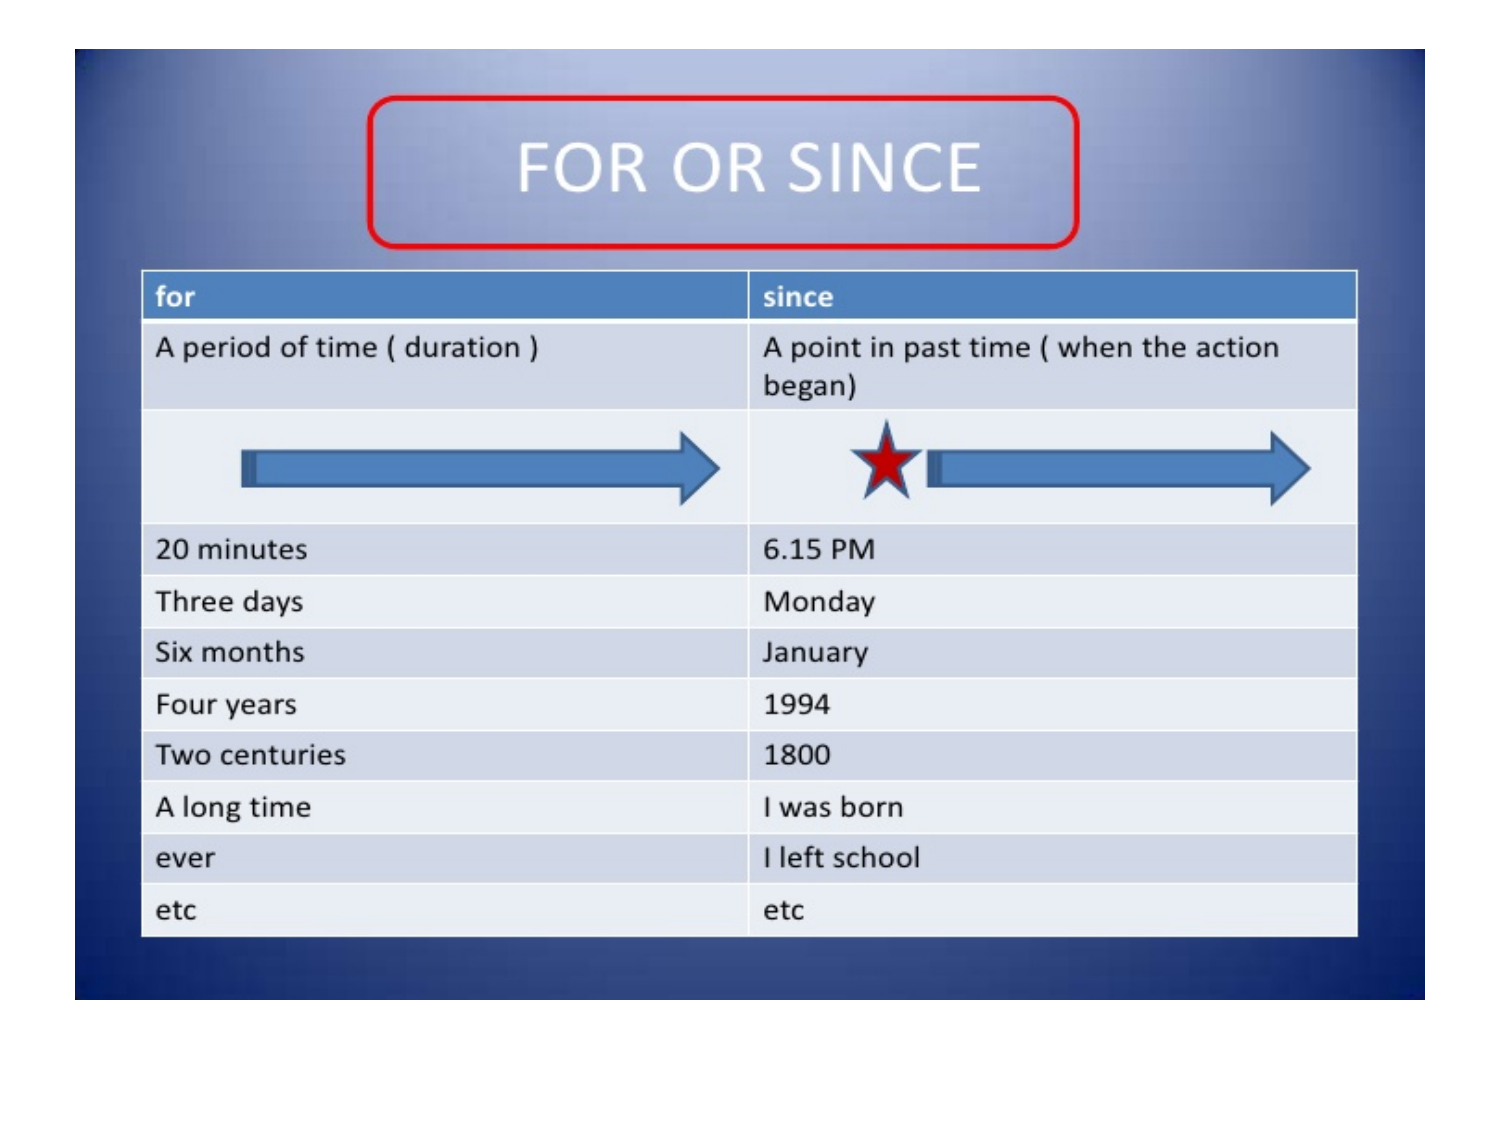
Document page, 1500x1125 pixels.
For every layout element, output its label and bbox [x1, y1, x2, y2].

picture [74, 49, 1426, 1001]
